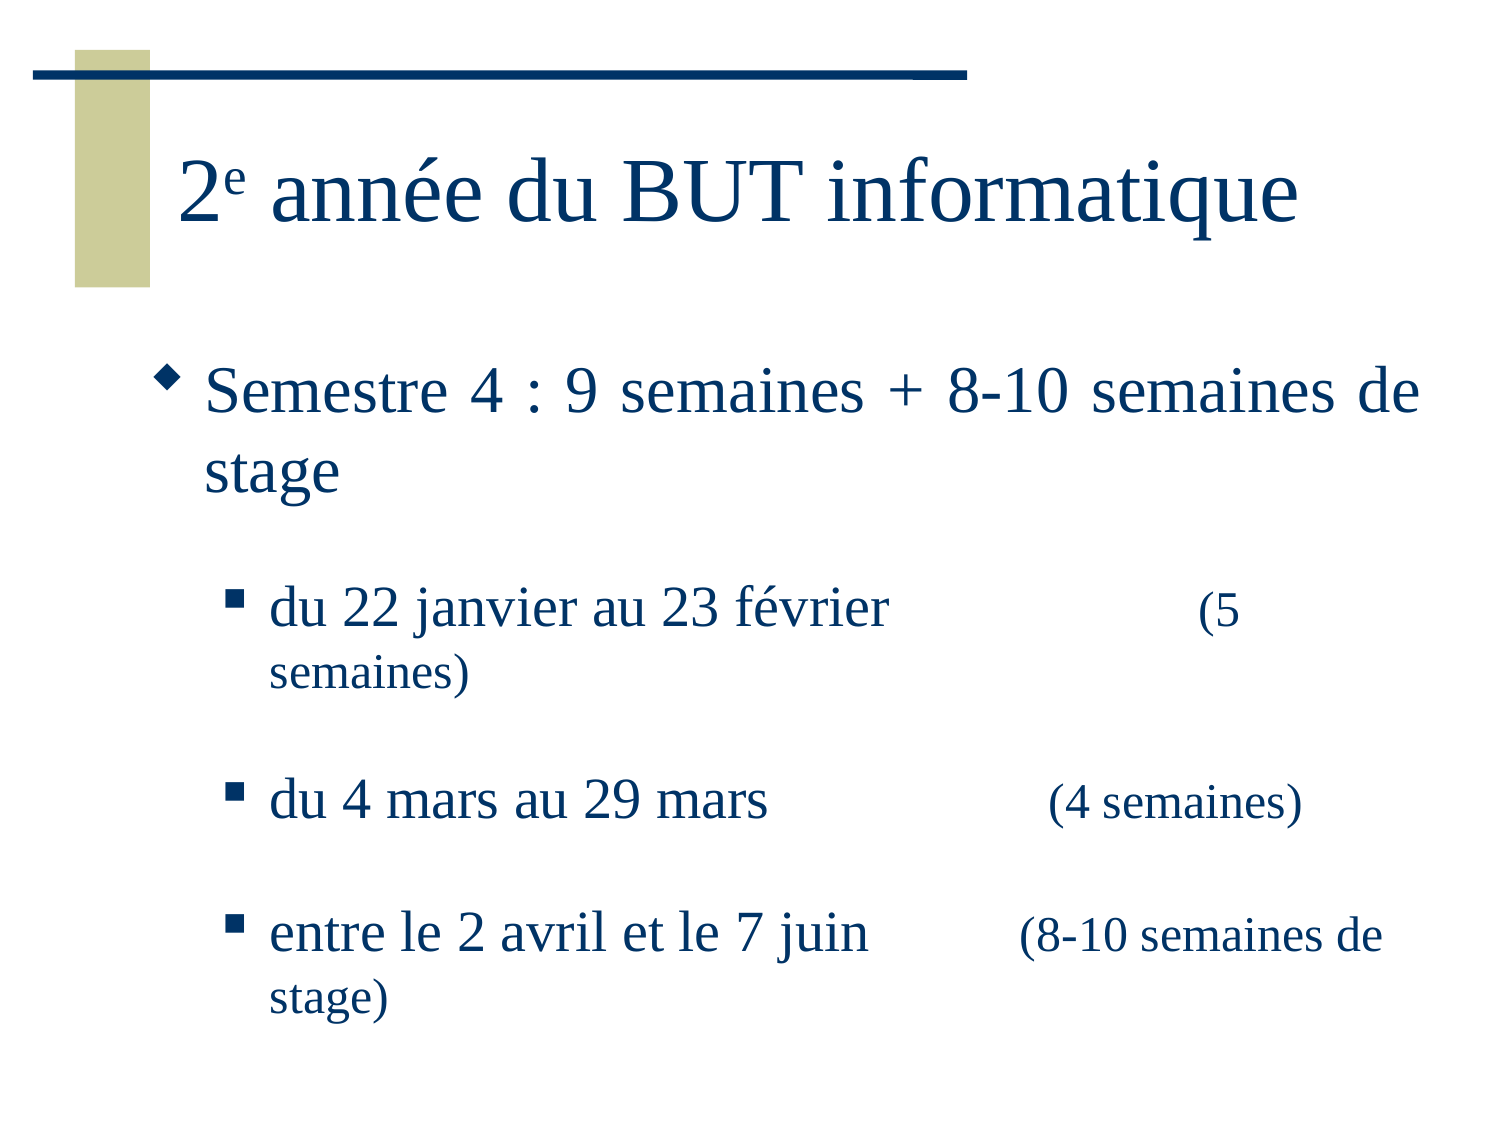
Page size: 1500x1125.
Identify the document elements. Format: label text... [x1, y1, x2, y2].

list Semestre 4 : 9 semaines + 8-10 semaines de stage du 22 janvier au 23 février (5 semaines) du 4 mars au 29 mars (4 semaines) entre le 2 avril et le 7 juin (8-10 semaines de stage) [132, 338, 1439, 976]
title 2e année du BUT informatique [162, 99, 1450, 288]
